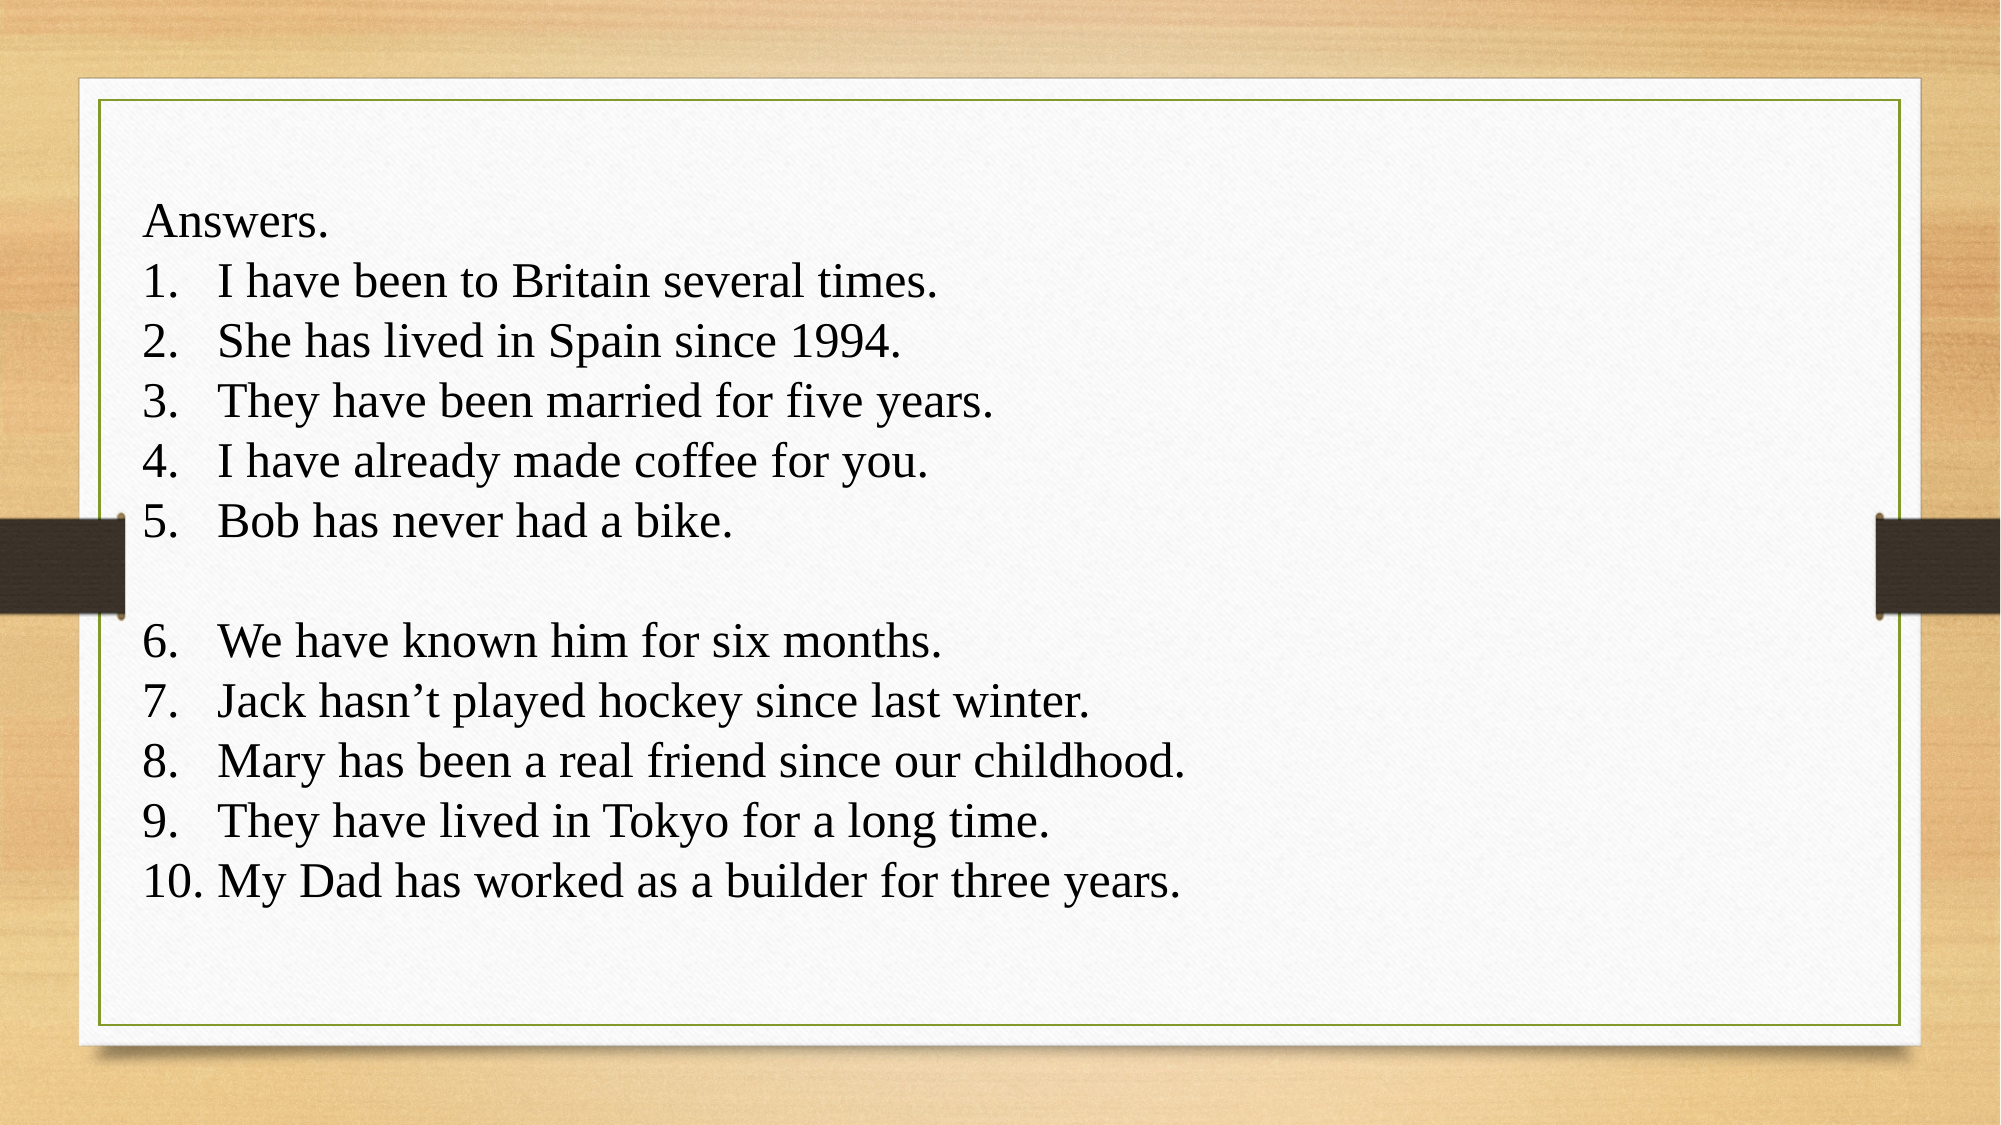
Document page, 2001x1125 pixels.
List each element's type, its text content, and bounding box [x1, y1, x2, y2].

text_box Answers. I have been to Britain several times. She has lived in Spain since 1994. They have been married for five years. I have already made coffee for you. Bob has never had a bike. We have known him for six months. Jack hasn’t played hockey since last winter. Mary has been a real friend since our childhood. They have lived in Tokyo for a long time. My Dad has worked as a builder for three years. [127, 179, 1869, 960]
picture [0, 0, 2001, 1125]
